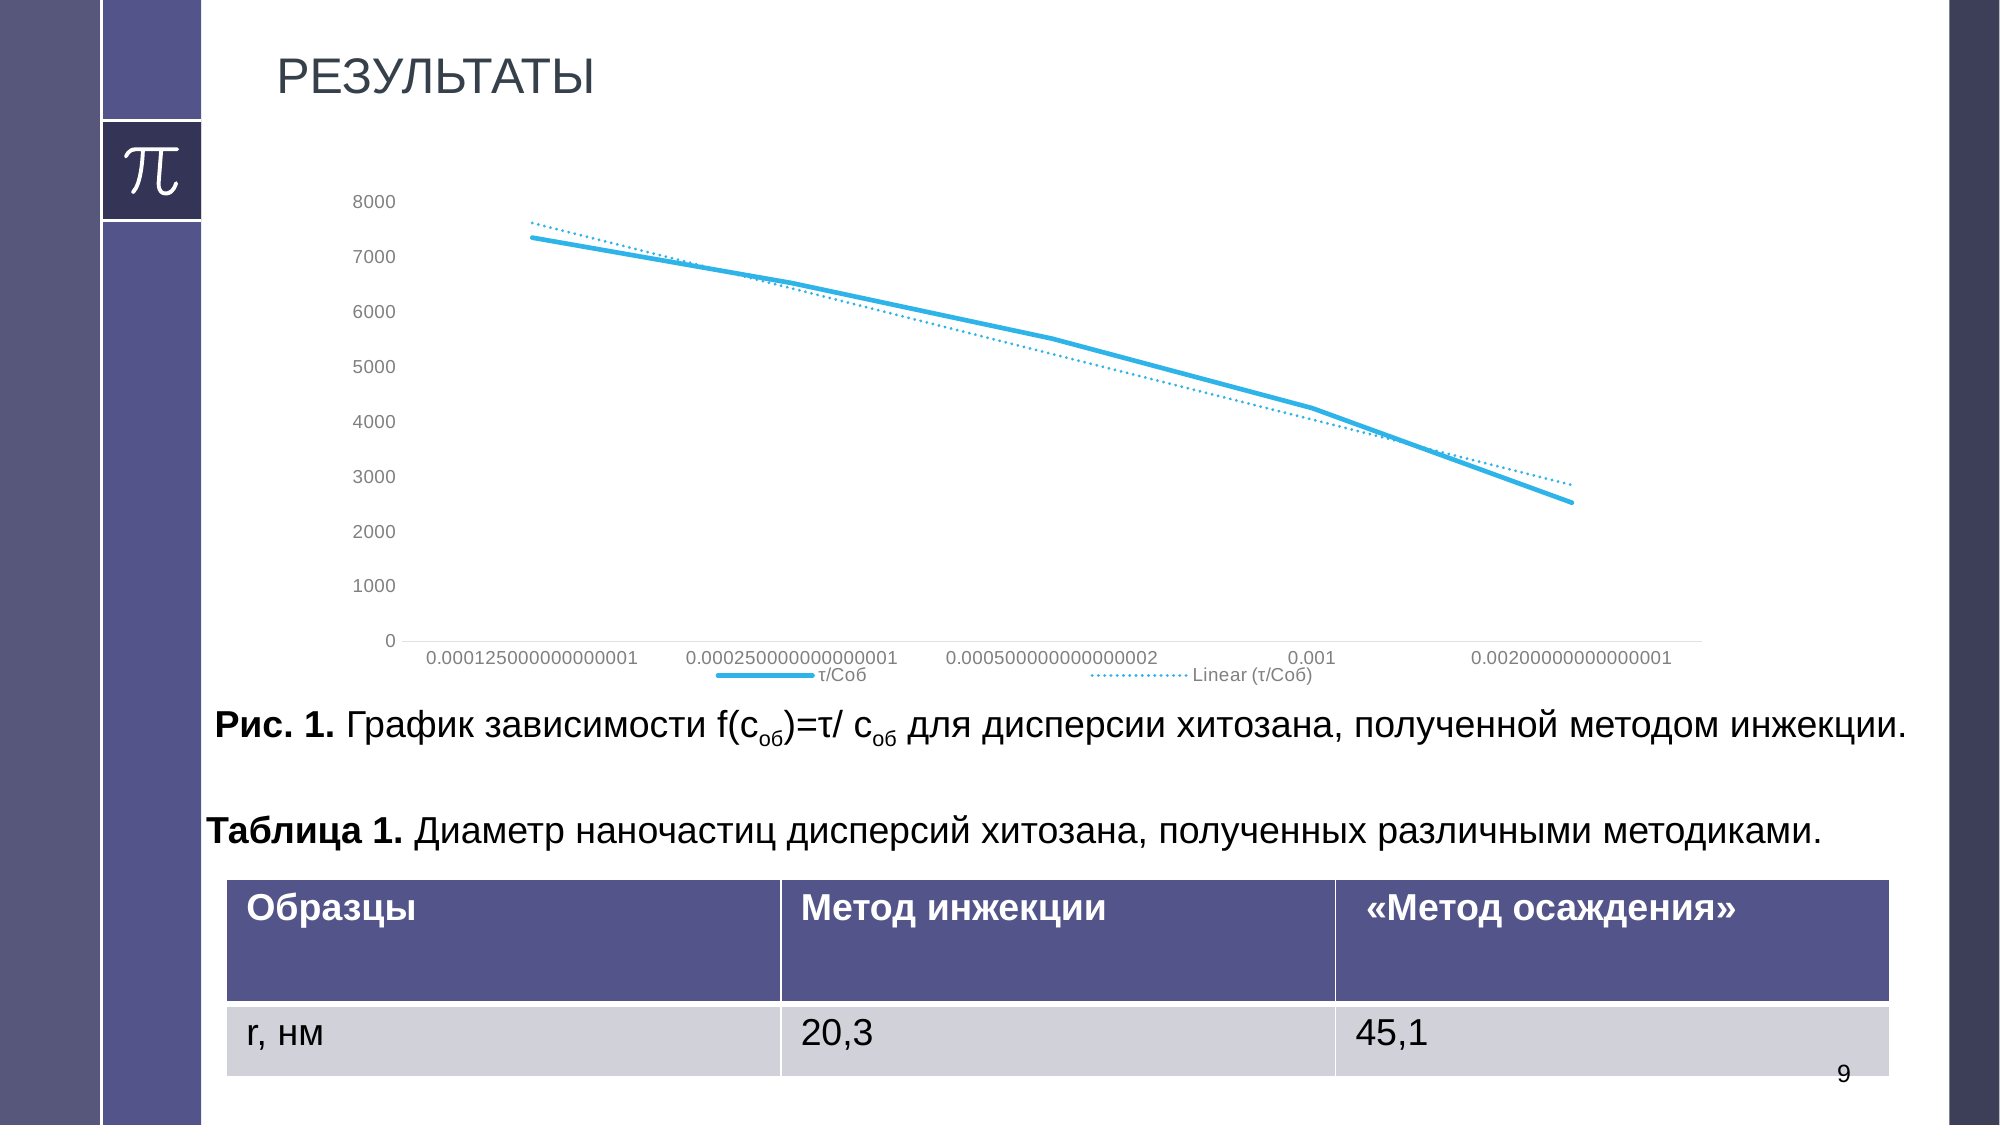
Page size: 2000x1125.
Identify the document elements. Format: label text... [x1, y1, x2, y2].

text_box ‹#› [1766, 1042, 1867, 1103]
table_header Образцы [227, 880, 780, 1001]
table_cell 20,3 [782, 1007, 1335, 1076]
chart [314, 166, 1717, 699]
table_header Метод инжекции [782, 880, 1335, 1001]
table_header «Метод осаждения» [1336, 880, 1889, 1001]
table_cell r, нм [227, 1007, 780, 1076]
text_box Рис. 1. График зависимости f(соб)=τ/ соб для дисперсии хитозана, полученной методом инжекции. [214, 692, 1983, 759]
title РЕЗУЛЬТАТЫ [261, 0, 1867, 112]
text_box Таблица 1. Диаметр наночастиц дисперсий хитозана, полученных различными методиками. [191, 798, 1969, 904]
table_cell 45,1 [1336, 1007, 1889, 1076]
